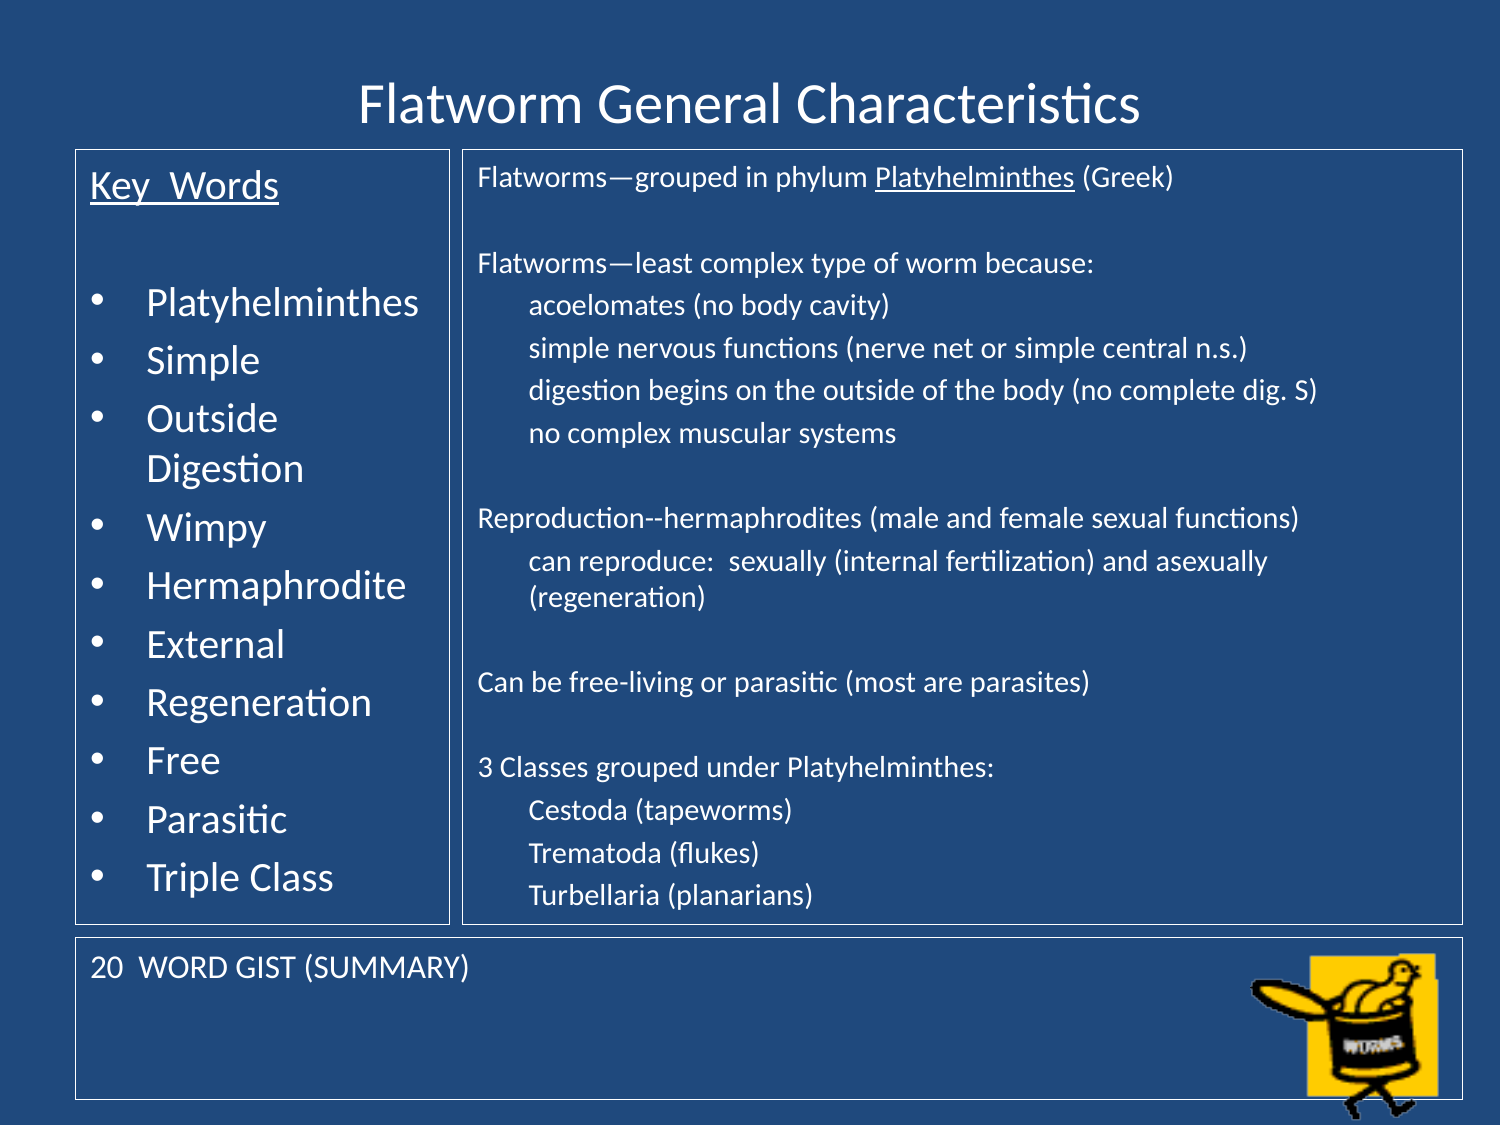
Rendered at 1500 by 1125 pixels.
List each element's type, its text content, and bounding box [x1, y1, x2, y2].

list Flatworms—grouped in phylum Platyhelminthes (Greek) Flatworms—least complex type of worm because: acoelomates (no body cavity) simple nervous functions (nerve net or simple central n.s.) digestion begins on the outside of the body (no complete dig. S) no complex muscular systems Reproduction--hermaphrodites (male and female sexual functions) can reproduce: sexually (internal fertilization) and asexually (regeneration) Can be free-living or parasitic (most are parasites) 3 Classes grouped under Platyhelminthes: Cestoda (tapeworms) Trematoda (flukes) Turbellaria (planarians) [462, 149, 1463, 925]
title Flatworm General Characteristics [75, 37, 1425, 163]
list Key Words Platyhelminthes Simple Outside Digestion Wimpy Hermaphrodite External Regeneration Free Parasitic Triple Class [75, 149, 450, 925]
list 20 WORD GIST (SUMMARY) [1454, 937, 1463, 1100]
picture [1249, 924, 1451, 1125]
list 20 WORD GIST (SUMMARY) [75, 937, 1244, 1100]
